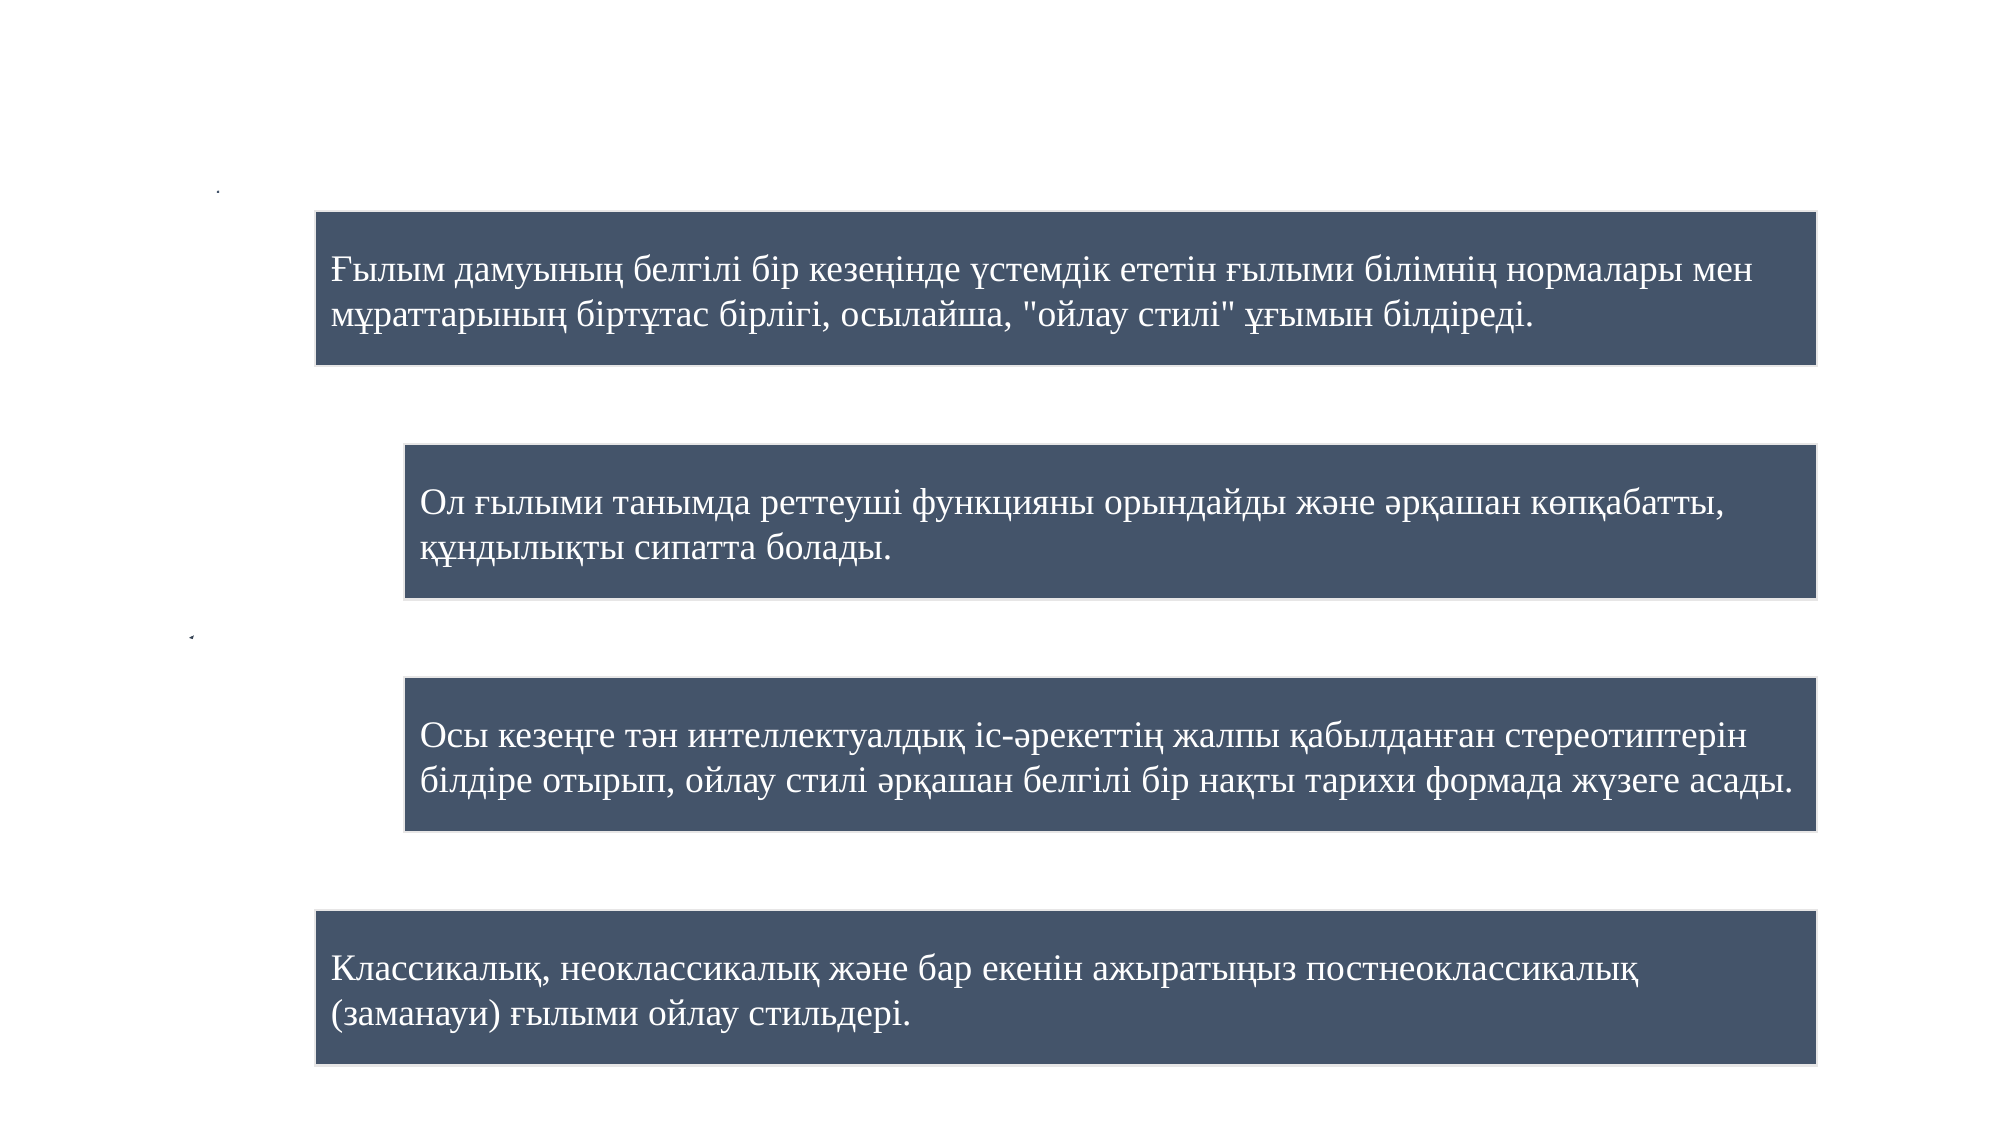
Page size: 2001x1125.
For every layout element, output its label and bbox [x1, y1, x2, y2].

list [186, 65, 1817, 1076]
